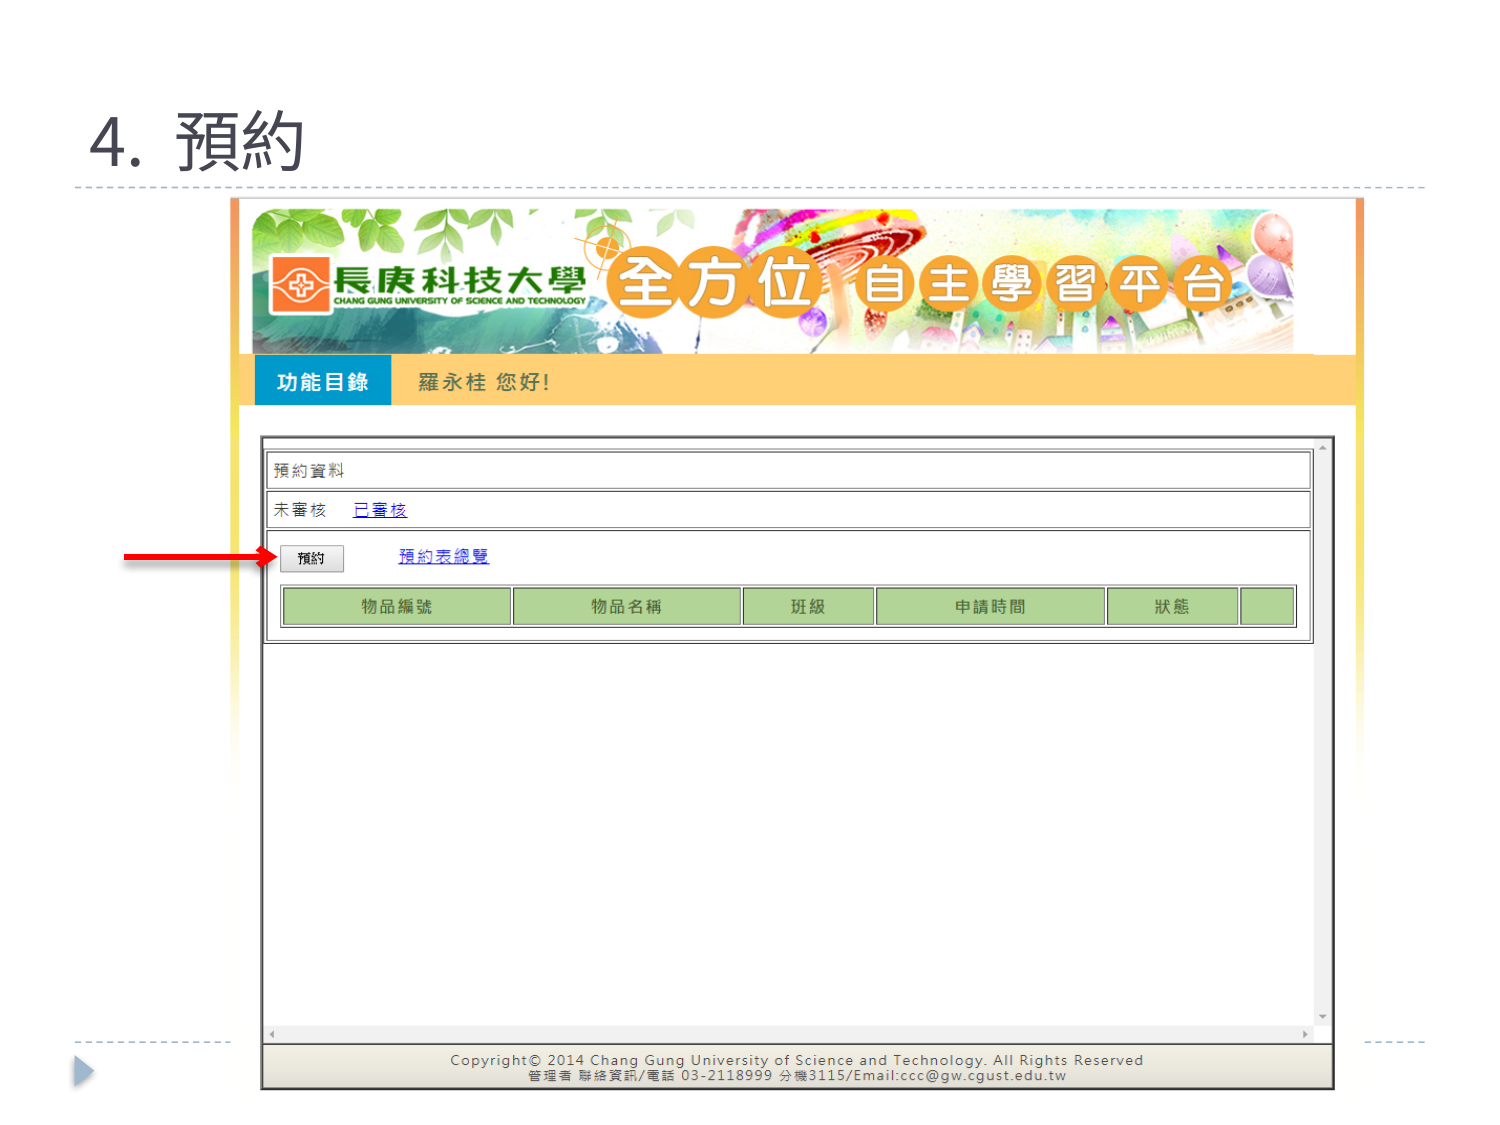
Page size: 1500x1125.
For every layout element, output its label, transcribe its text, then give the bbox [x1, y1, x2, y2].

title 預約 [75, 24, 1425, 188]
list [229, 195, 1365, 1095]
